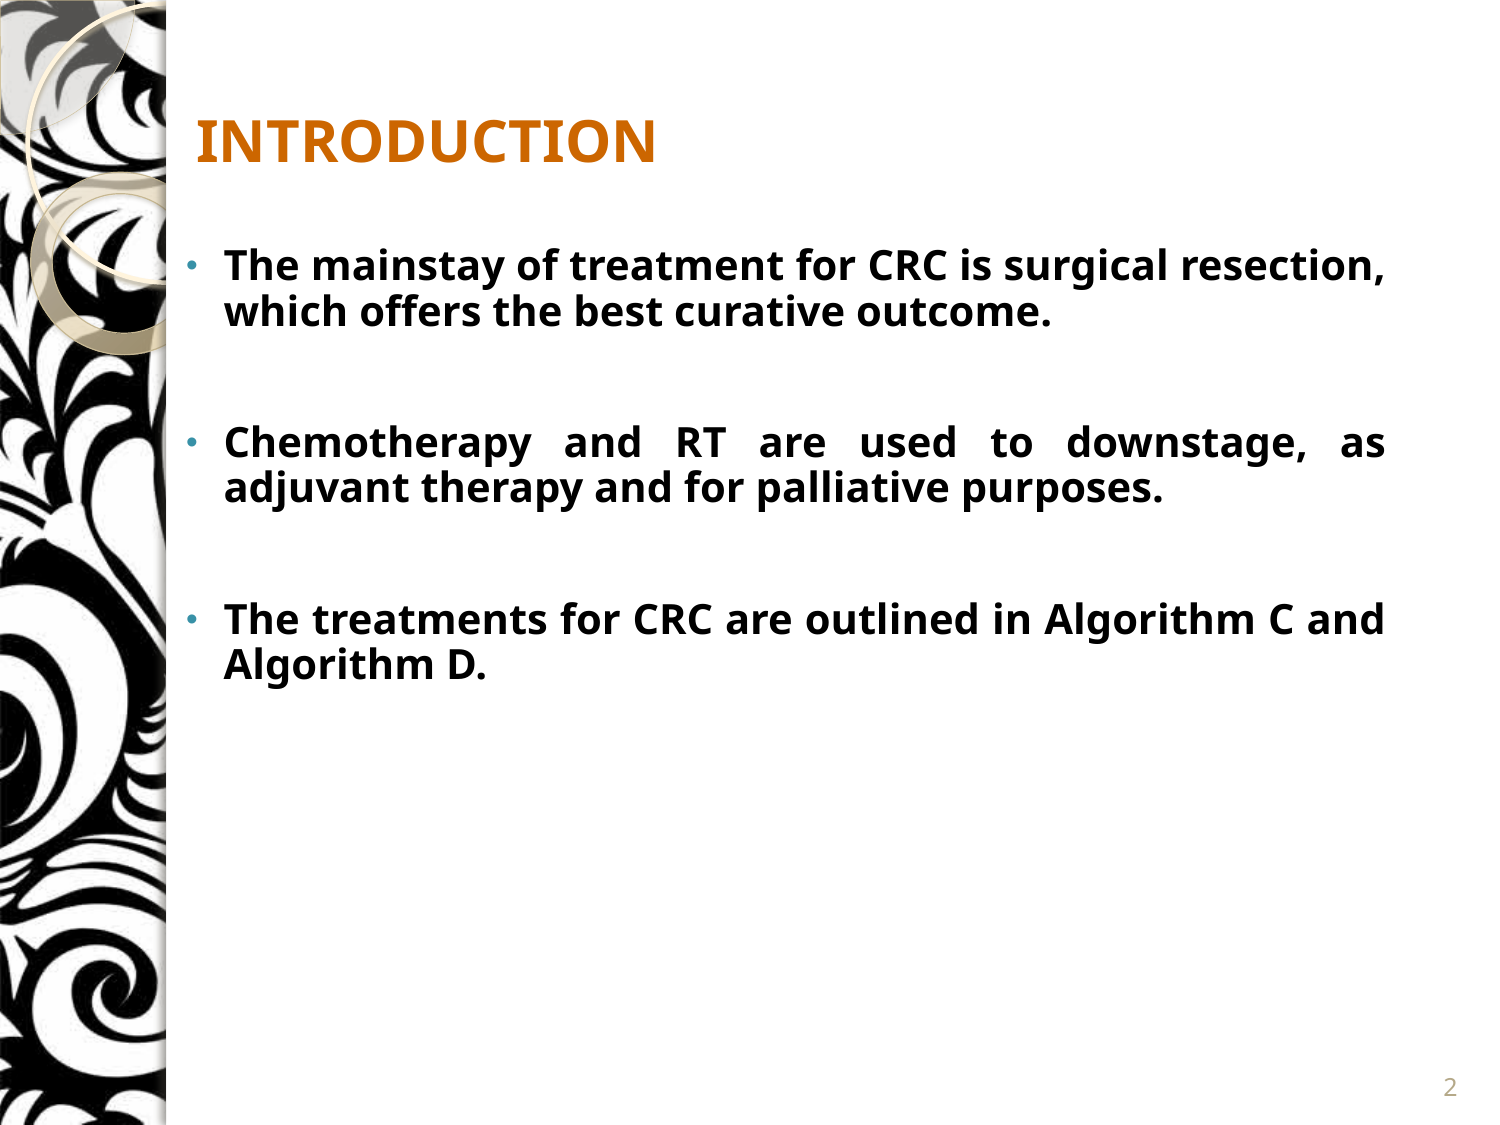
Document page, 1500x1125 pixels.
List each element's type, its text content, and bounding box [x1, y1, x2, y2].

picture [32, 13, 160, 207]
title INTRODUCTION [181, 45, 1412, 233]
slide_number 2 [1413, 1034, 1488, 1113]
picture [0, 134, 166, 1125]
picture [136, 0, 164, 4]
list The mainstay of treatment for CRC is surgical resection, which offers the best curative outcome. Chemotherapy and RT are used to downstage, as adjuvant therapy and for palliative purposes. The treatments for CRC are outlined in Algorithm C and Algorithm D. [171, 237, 1402, 1025]
picture [62, 195, 160, 280]
picture [53, 241, 160, 332]
